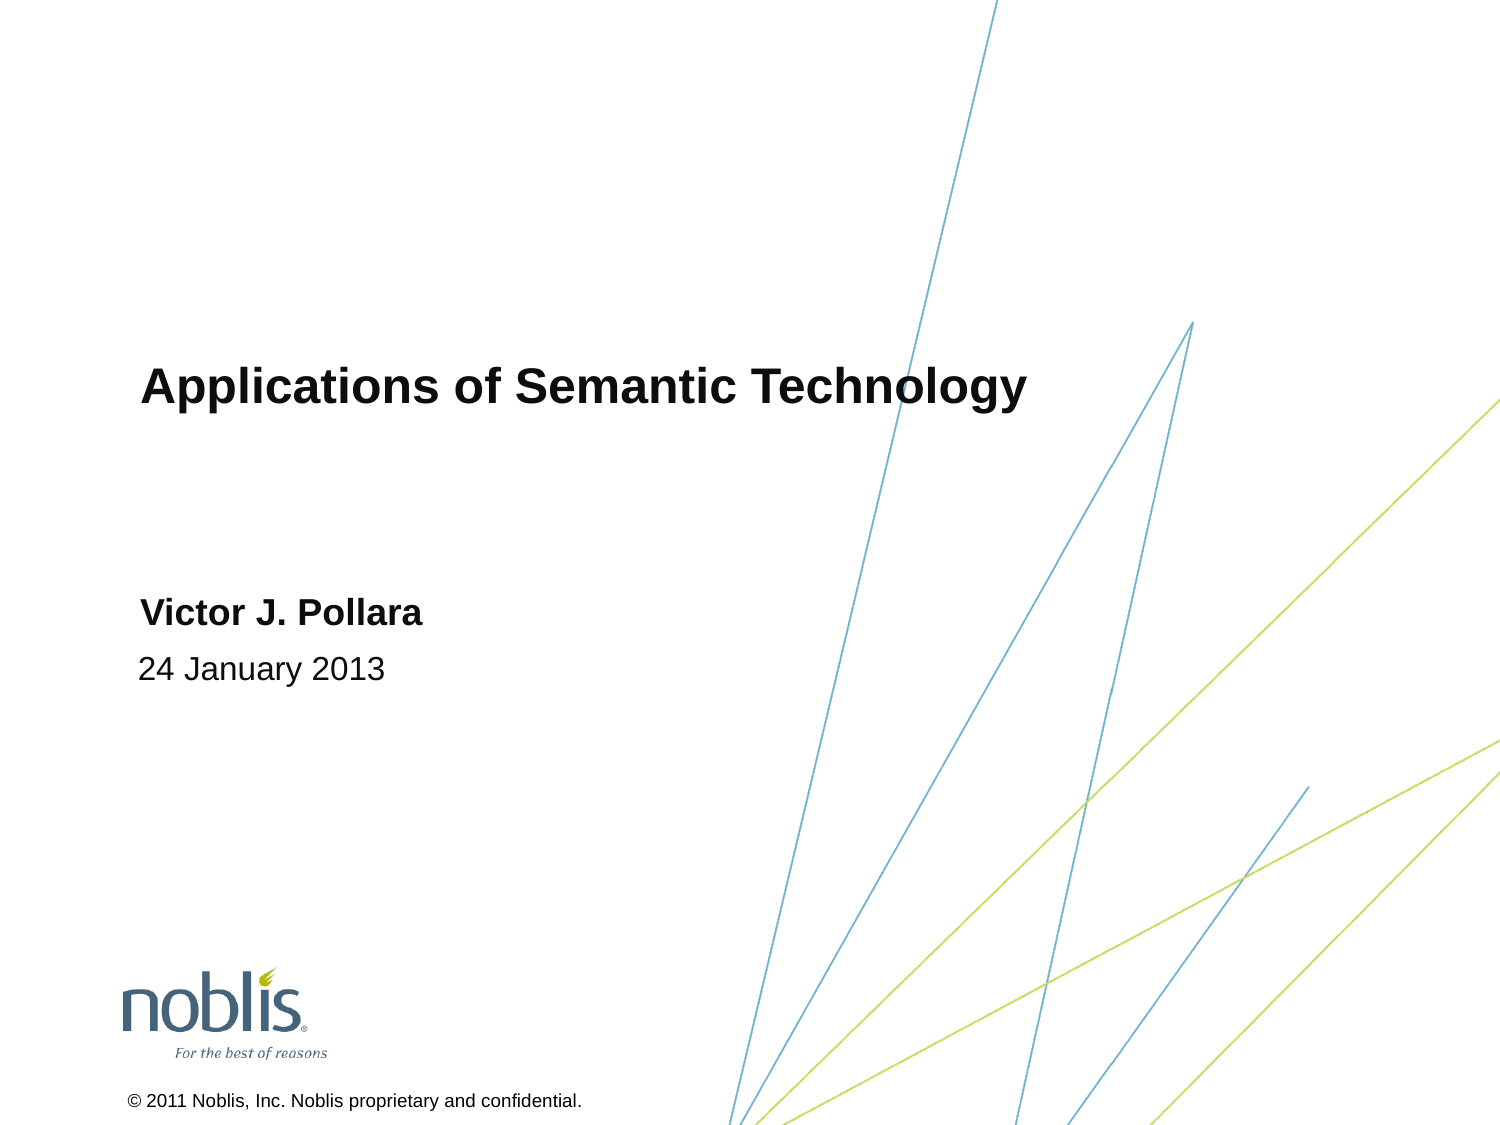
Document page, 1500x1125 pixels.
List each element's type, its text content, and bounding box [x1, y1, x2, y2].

title Applications of Semantic Technology [124, 349, 1239, 422]
picture [723, 0, 1500, 1125]
list 24 January 2013 [122, 639, 797, 747]
subtitle Victor J. Pollara [124, 579, 840, 640]
picture [123, 967, 327, 1060]
